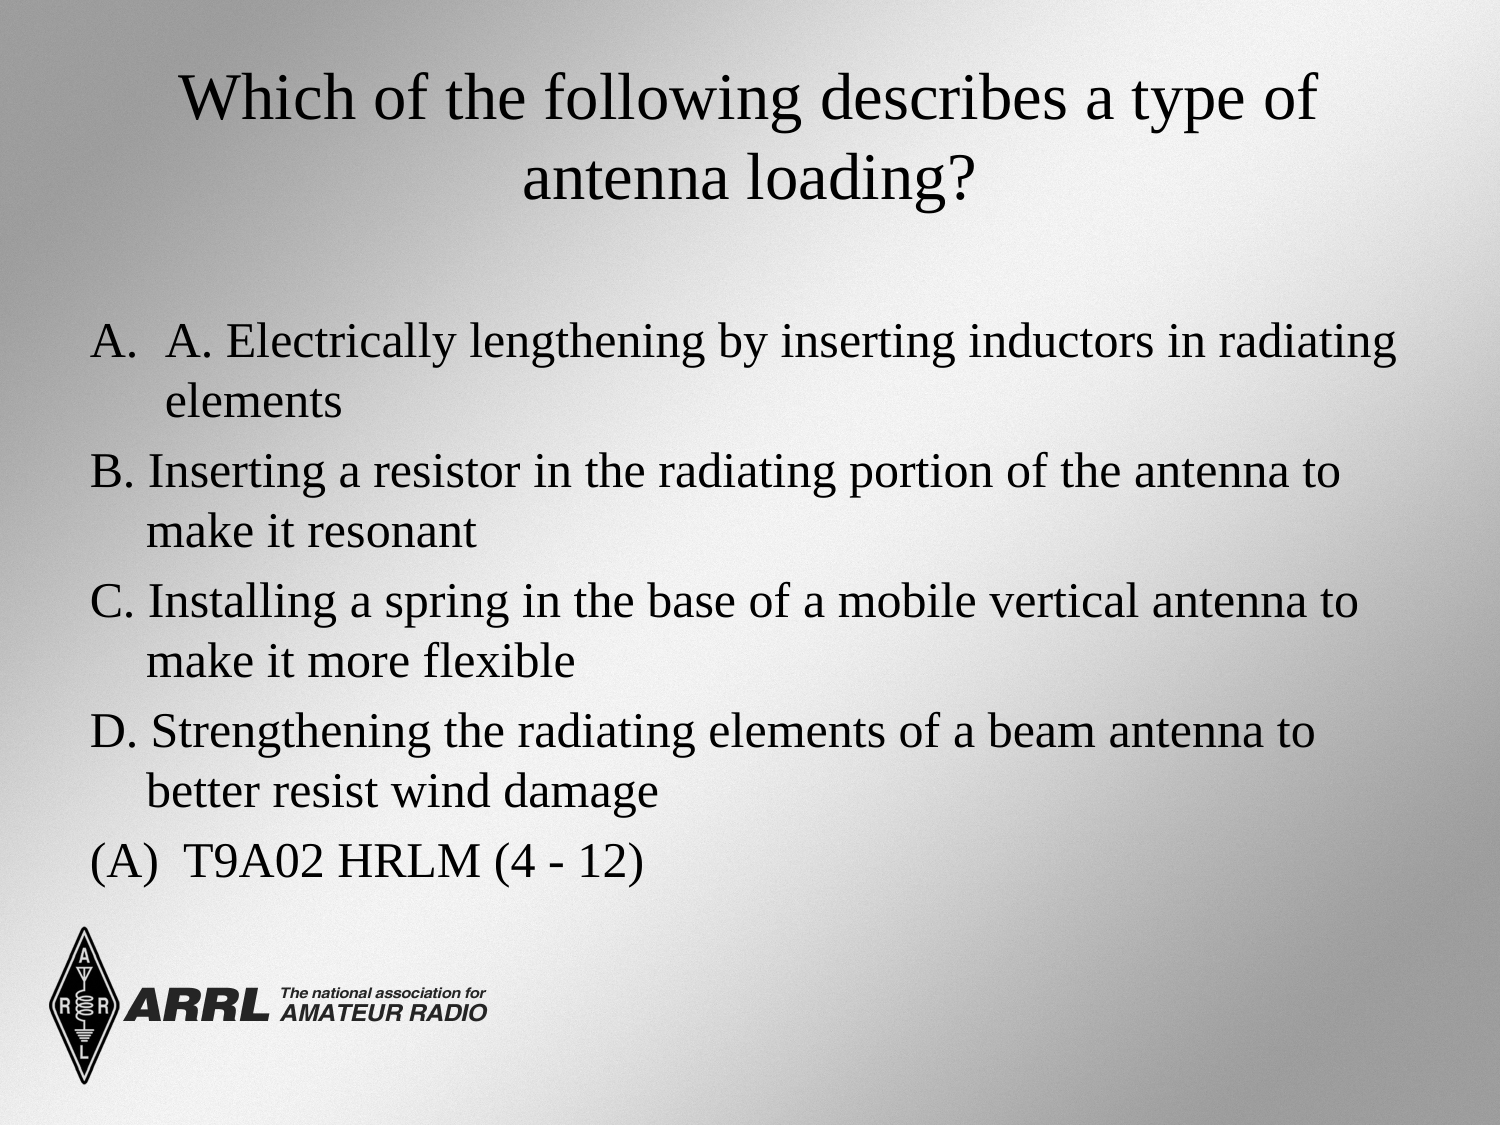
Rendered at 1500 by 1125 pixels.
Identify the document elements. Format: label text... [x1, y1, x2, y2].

title Which of the following describes a type of antenna loading? [75, 45, 1425, 233]
picture [0, 0, 1500, 1125]
list A. Electrically lengthening by inserting inductors in radiating elements B. Inserting a resistor in the radiating portion of the antenna to make it resonant C. Installing a spring in the base of a mobile vertical antenna to make it more flexible D. Strengthening the radiating elements of a beam antenna to better resist wind damage (A) T9A02 HRLM (4 - 12) [75, 299, 1425, 1005]
